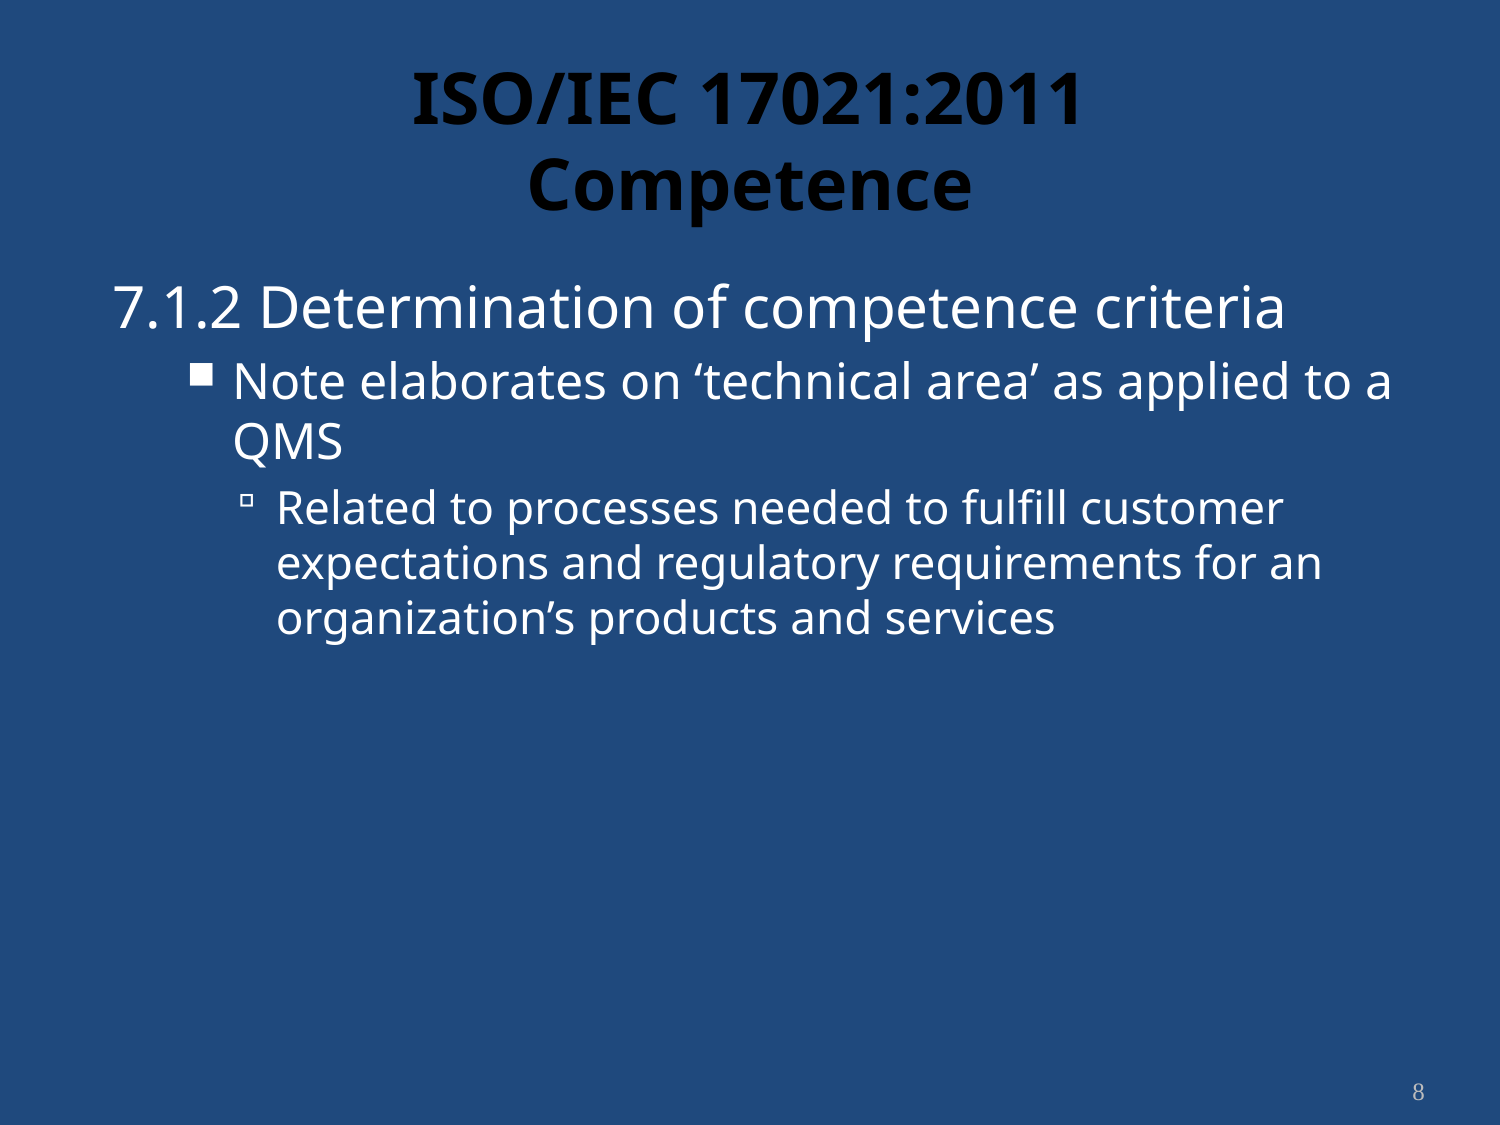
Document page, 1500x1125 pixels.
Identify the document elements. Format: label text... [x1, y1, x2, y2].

slide_number 8 [1299, 1052, 1425, 1113]
title ISO/IEC 17021:2011 Competence [75, 45, 1425, 233]
list 7.1.2 Determination of competence criteria Note elaborates on ‘technical area’ as applied to a QMS Related to processes needed to fulfill customer expectations and regulatory requirements for an organization’s products and services [75, 262, 1425, 1035]
